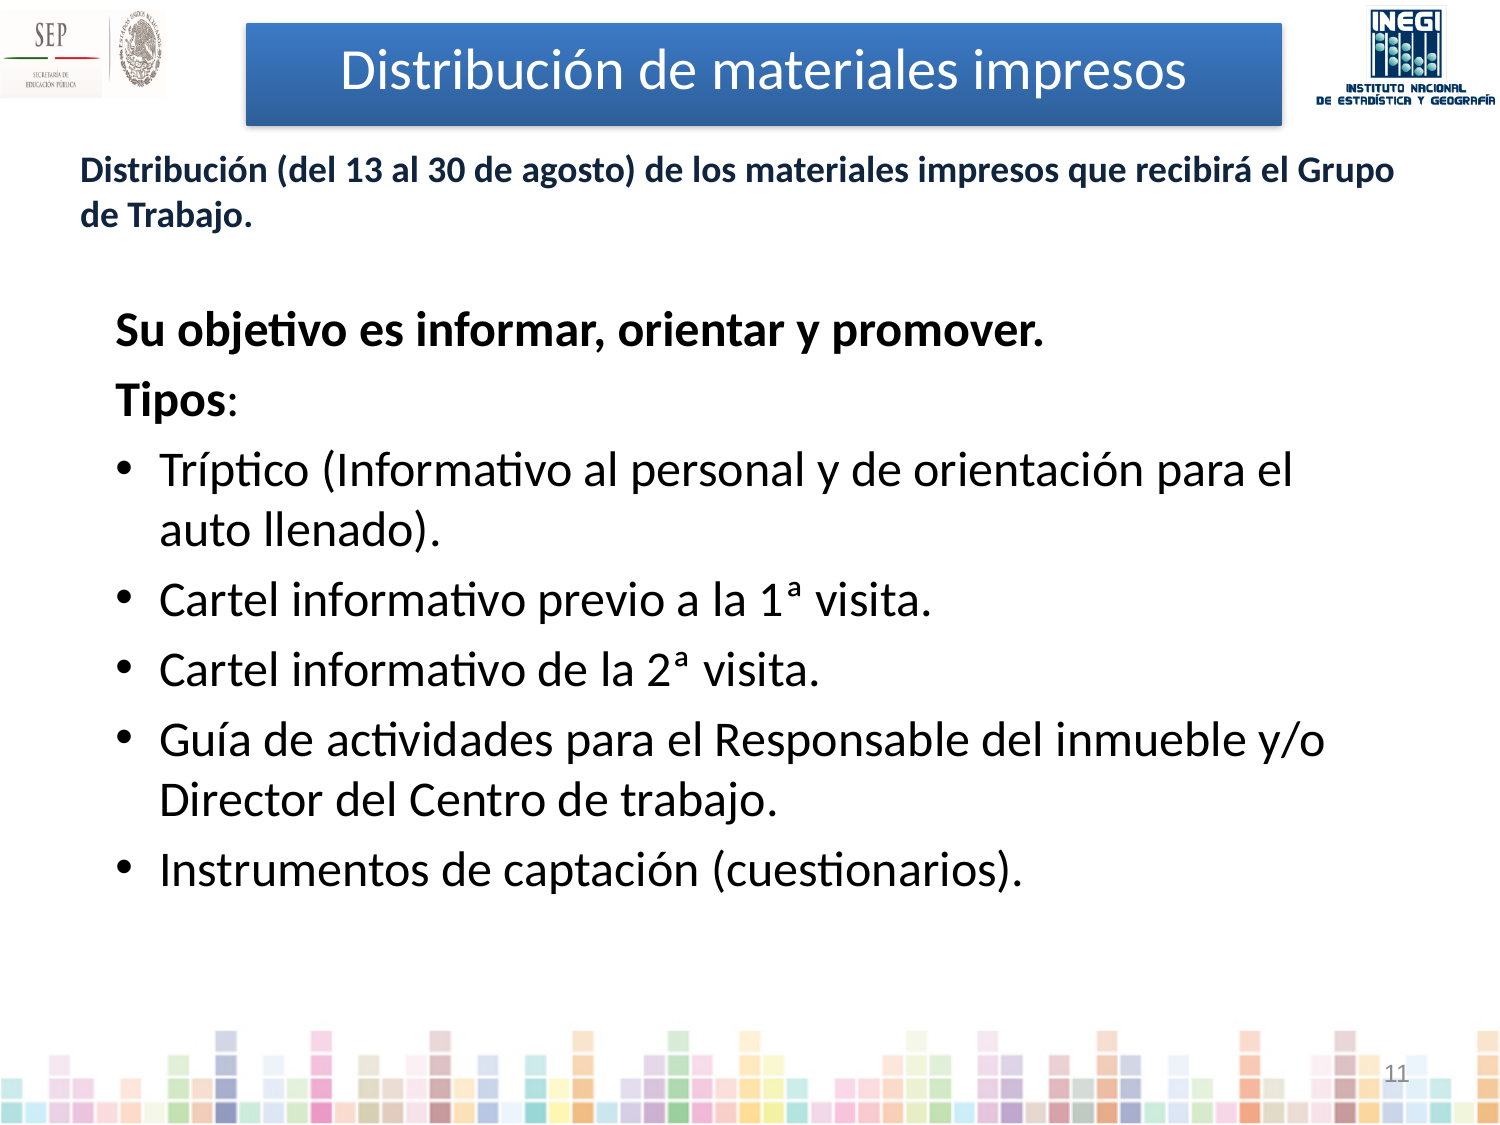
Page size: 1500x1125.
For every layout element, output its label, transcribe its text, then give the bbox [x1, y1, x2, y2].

text_box Distribución de materiales impresos [246, 23, 1282, 126]
list Su objetivo es informar, orientar y promover. Tipos: Tríptico (Informativo al personal y de orientación para el auto llenado). Cartel informativo previo a la 1ª visita. Cartel informativo de la 2ª visita. Guía de actividades para el Responsable del inmueble y/o Director del Centro de trabajo. Instrumentos de captación (cuestionarios). [100, 289, 1377, 953]
picture [0, 0, 1500, 1125]
slide_number 11 [1074, 1042, 1425, 1103]
text_box Distribución (del 13 al 30 de agosto) de los materiales impresos que recibirá el Grupo de Trabajo. [64, 137, 1424, 244]
